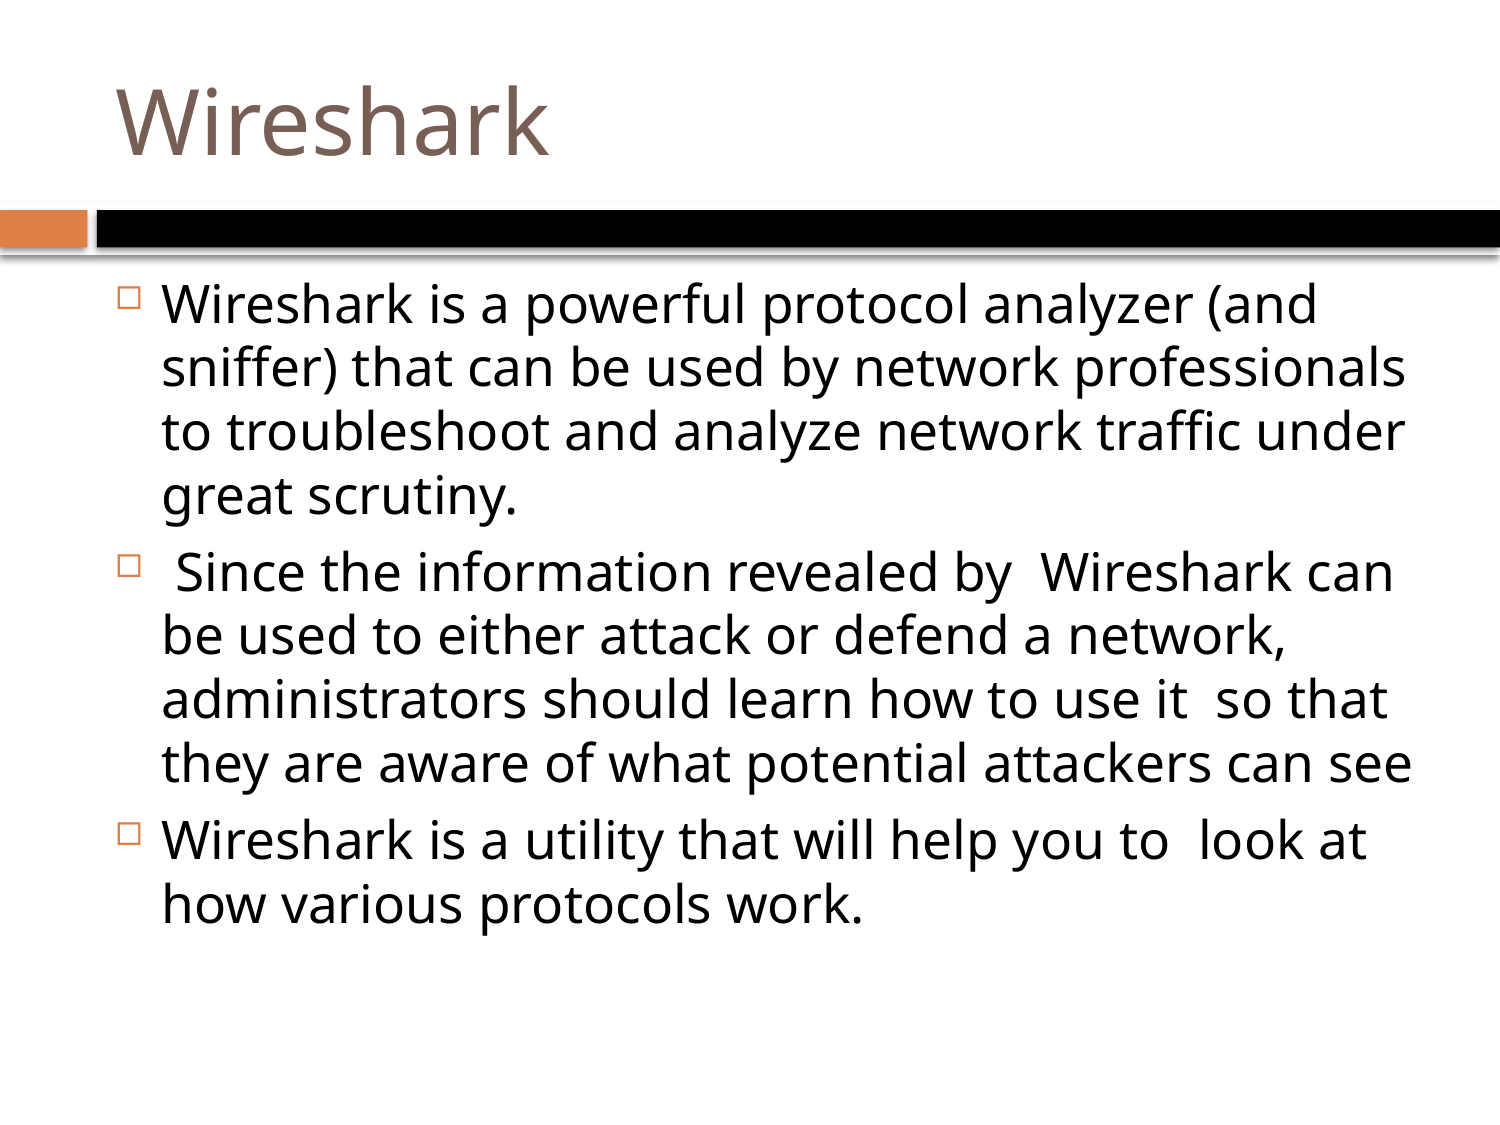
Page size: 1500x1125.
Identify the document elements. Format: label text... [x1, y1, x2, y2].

title Wireshark [100, 37, 1438, 200]
list Wireshark is a powerful protocol analyzer (and sniffer) that can be used by network professionals to troubleshoot and analyze network traffic under great scrutiny. Since the information revealed by Wireshark can be used to either attack or defend a network, administrators should learn how to use it so that they are aware of what potential attackers can see Wireshark is a utility that will help you to look at how various protocols work. [100, 262, 1438, 1000]
